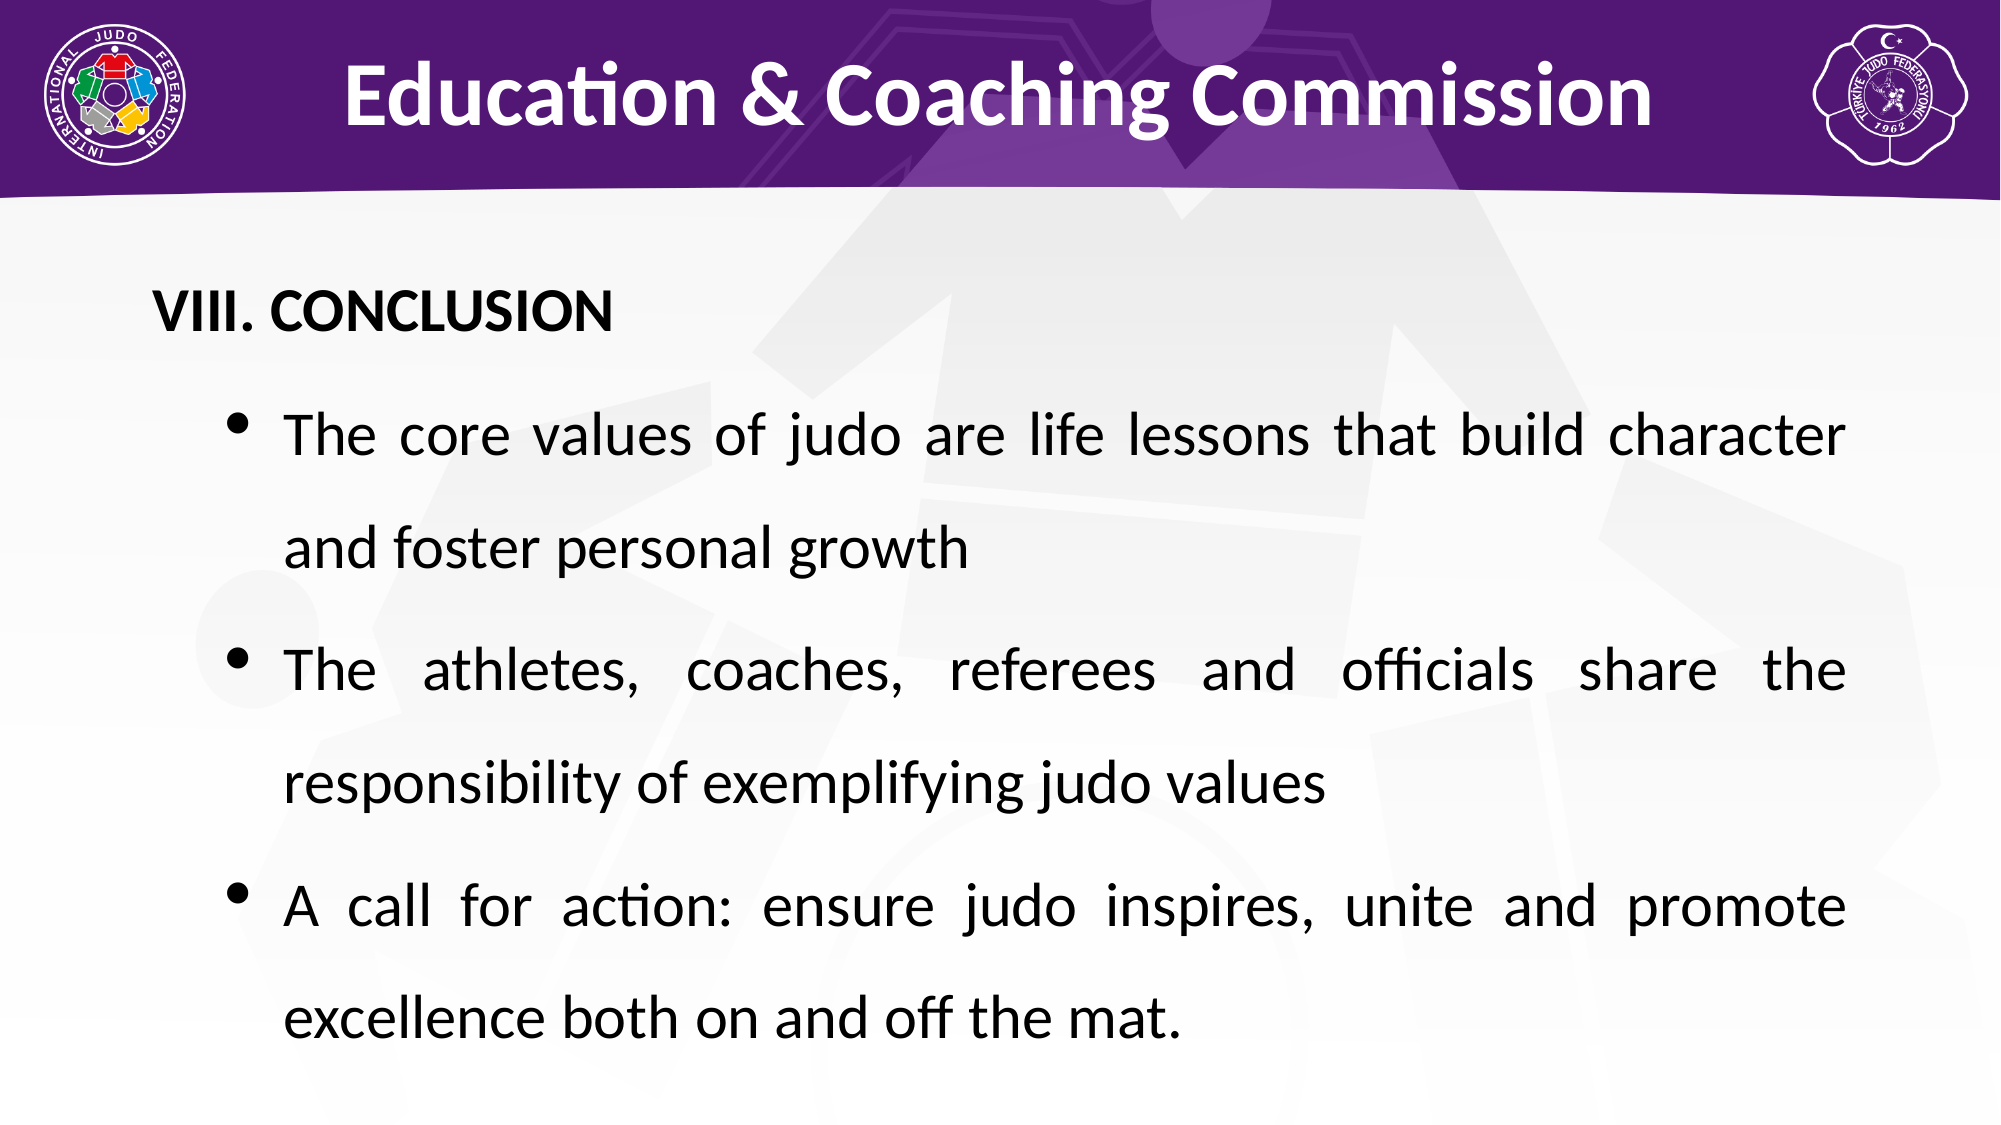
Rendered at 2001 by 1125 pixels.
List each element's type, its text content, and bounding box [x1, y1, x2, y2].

text_box Education & Coaching Commission [0, 3, 2000, 189]
picture [0, 0, 2001, 1125]
list VIII. CONCLUSION The core values of judo are life lessons that build character and foster personal growth The athletes, coaches, referees and officials share the responsibility of exemplifying judo values A call for action: ensure judo inspires, unite and promote excellence both on and off the mat. [137, 236, 1863, 1093]
